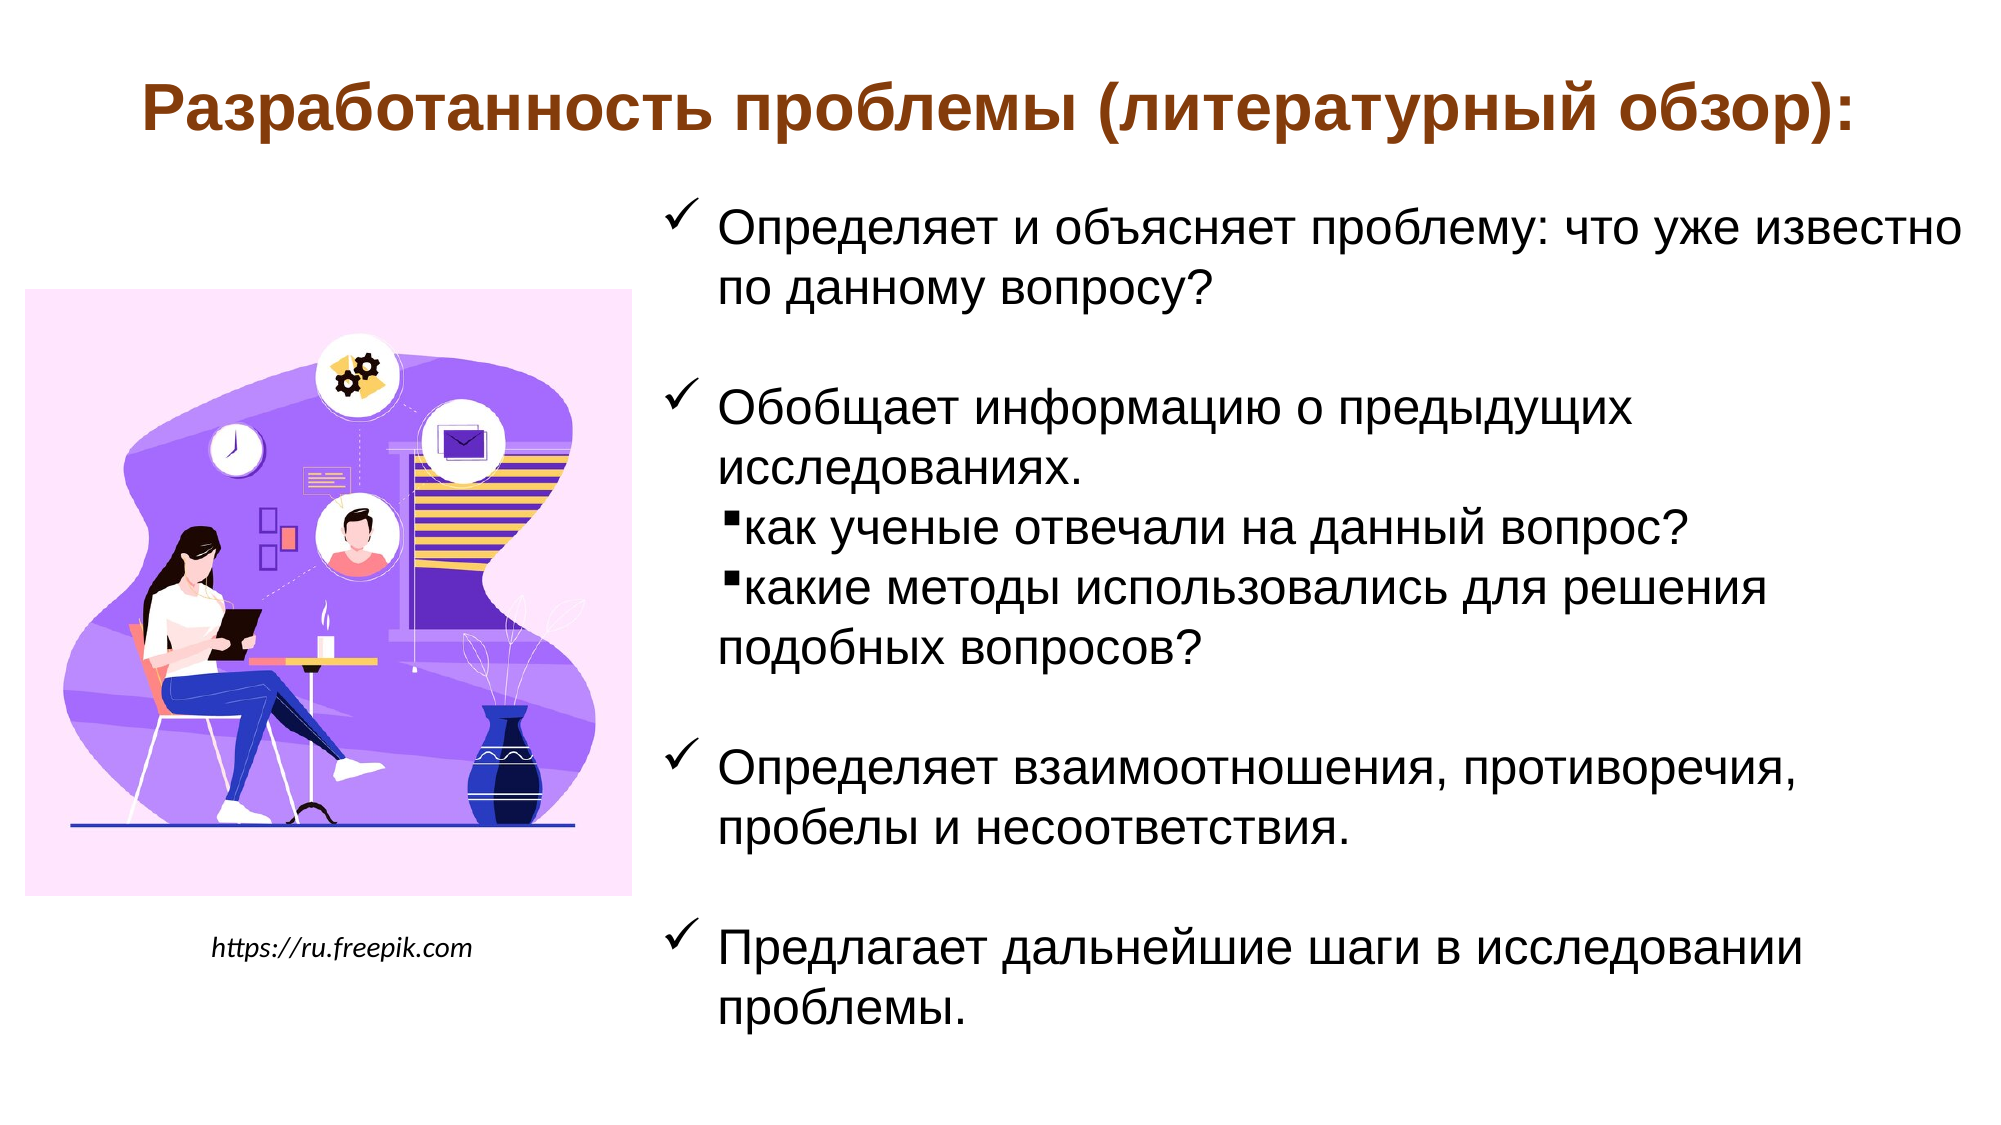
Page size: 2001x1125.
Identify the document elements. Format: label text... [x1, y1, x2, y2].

picture [25, 289, 632, 896]
text_box https://ru.freepik.com [38, 921, 646, 972]
text_box Разработанность проблемы (литературный обзор): [38, 52, 1961, 165]
text_box Определяет и объясняет проблему: что уже известно по данному вопросу? Обобщает информацию о предыдущих исследованиях. как ученые отвечали на данный вопрос? какие методы использовались для решения подобных вопросов? Определяет взаимоотношения, противоречия, пробелы и несоответствия. Предлагает дальнейшие шаги в исследовании проблемы. [646, 187, 2000, 1043]
